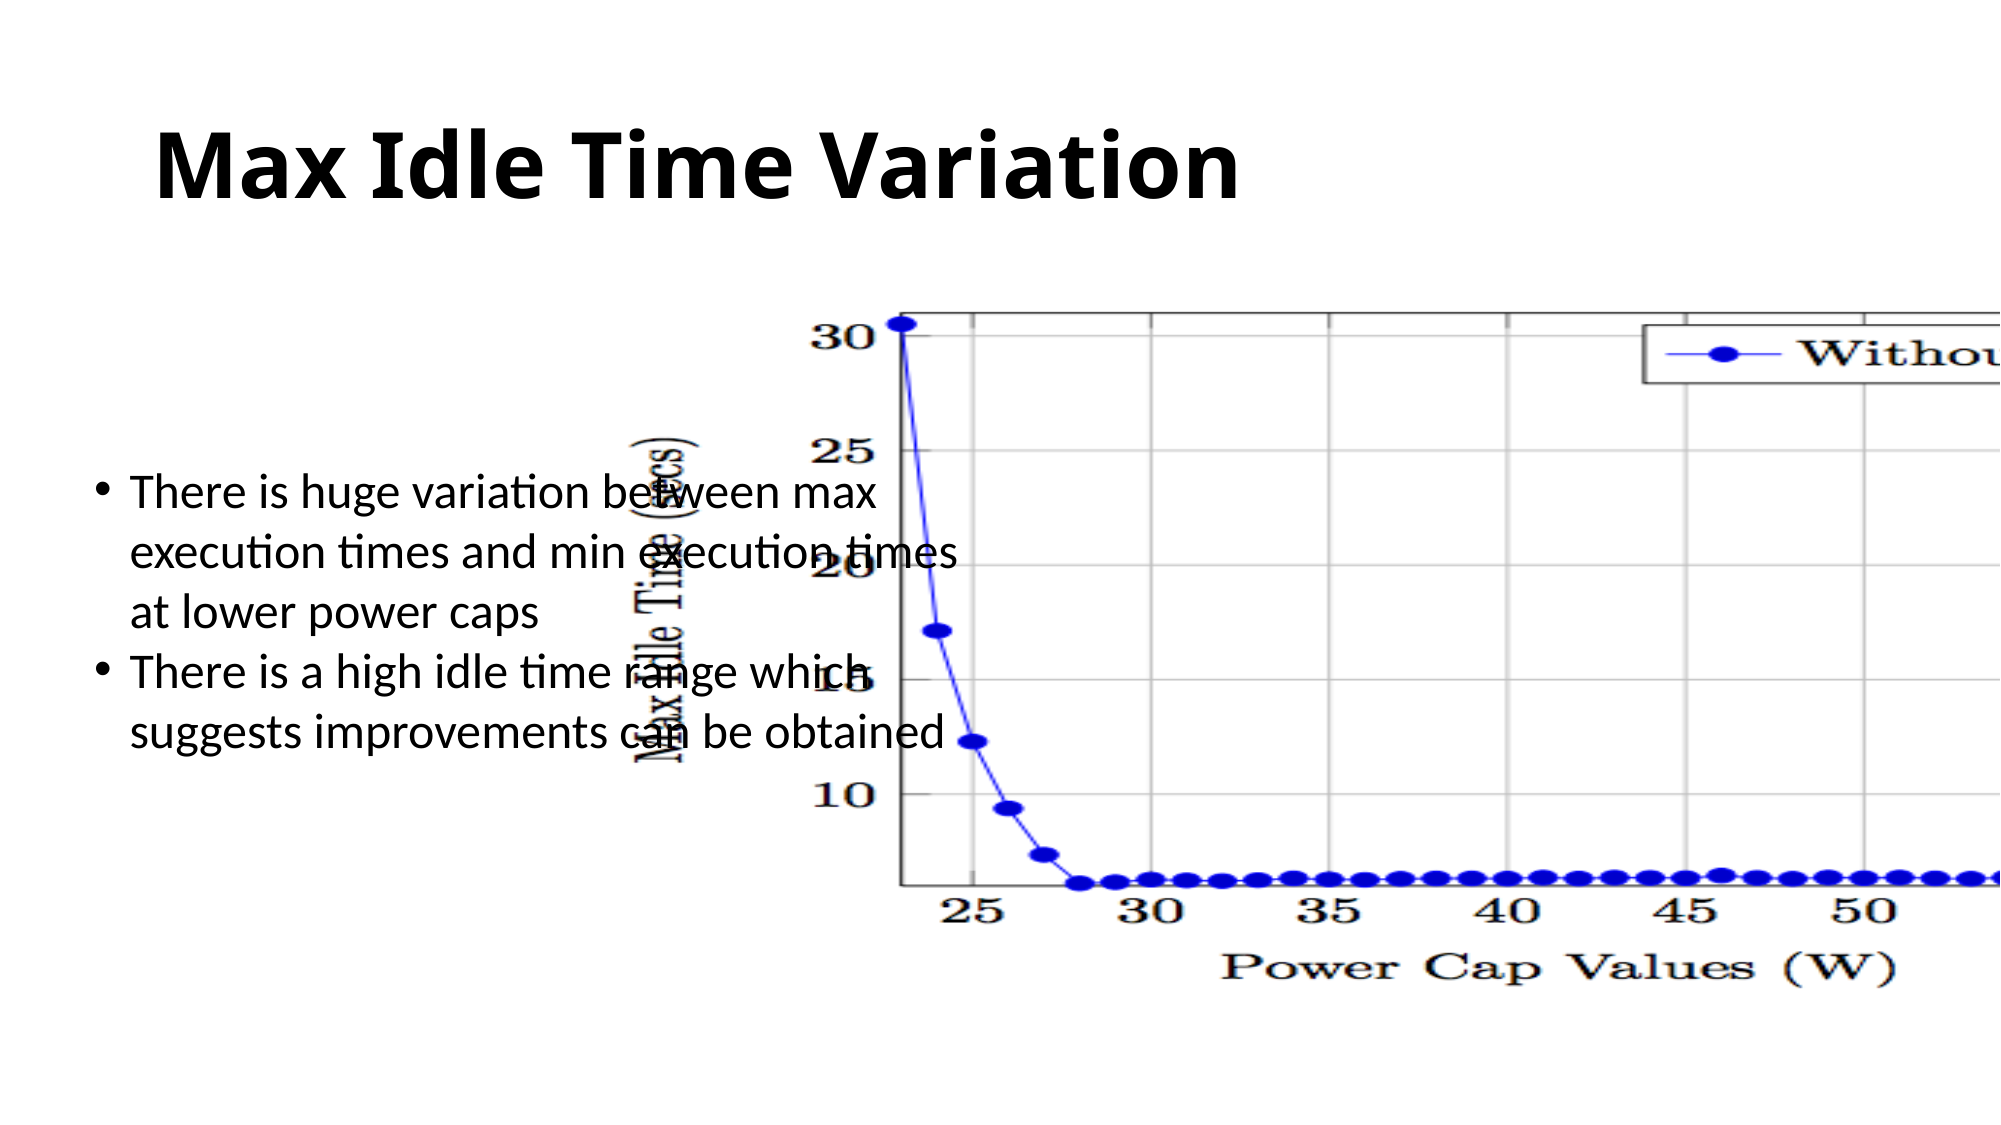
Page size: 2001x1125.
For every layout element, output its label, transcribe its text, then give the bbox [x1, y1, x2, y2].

text_box Max Idle Time Variation [137, 59, 1863, 278]
picture [589, 290, 2000, 1006]
text_box There is huge variation between max execution times and min execution times at lower power caps There is a high idle time range which suggests improvements can be obtained [79, 451, 585, 886]
